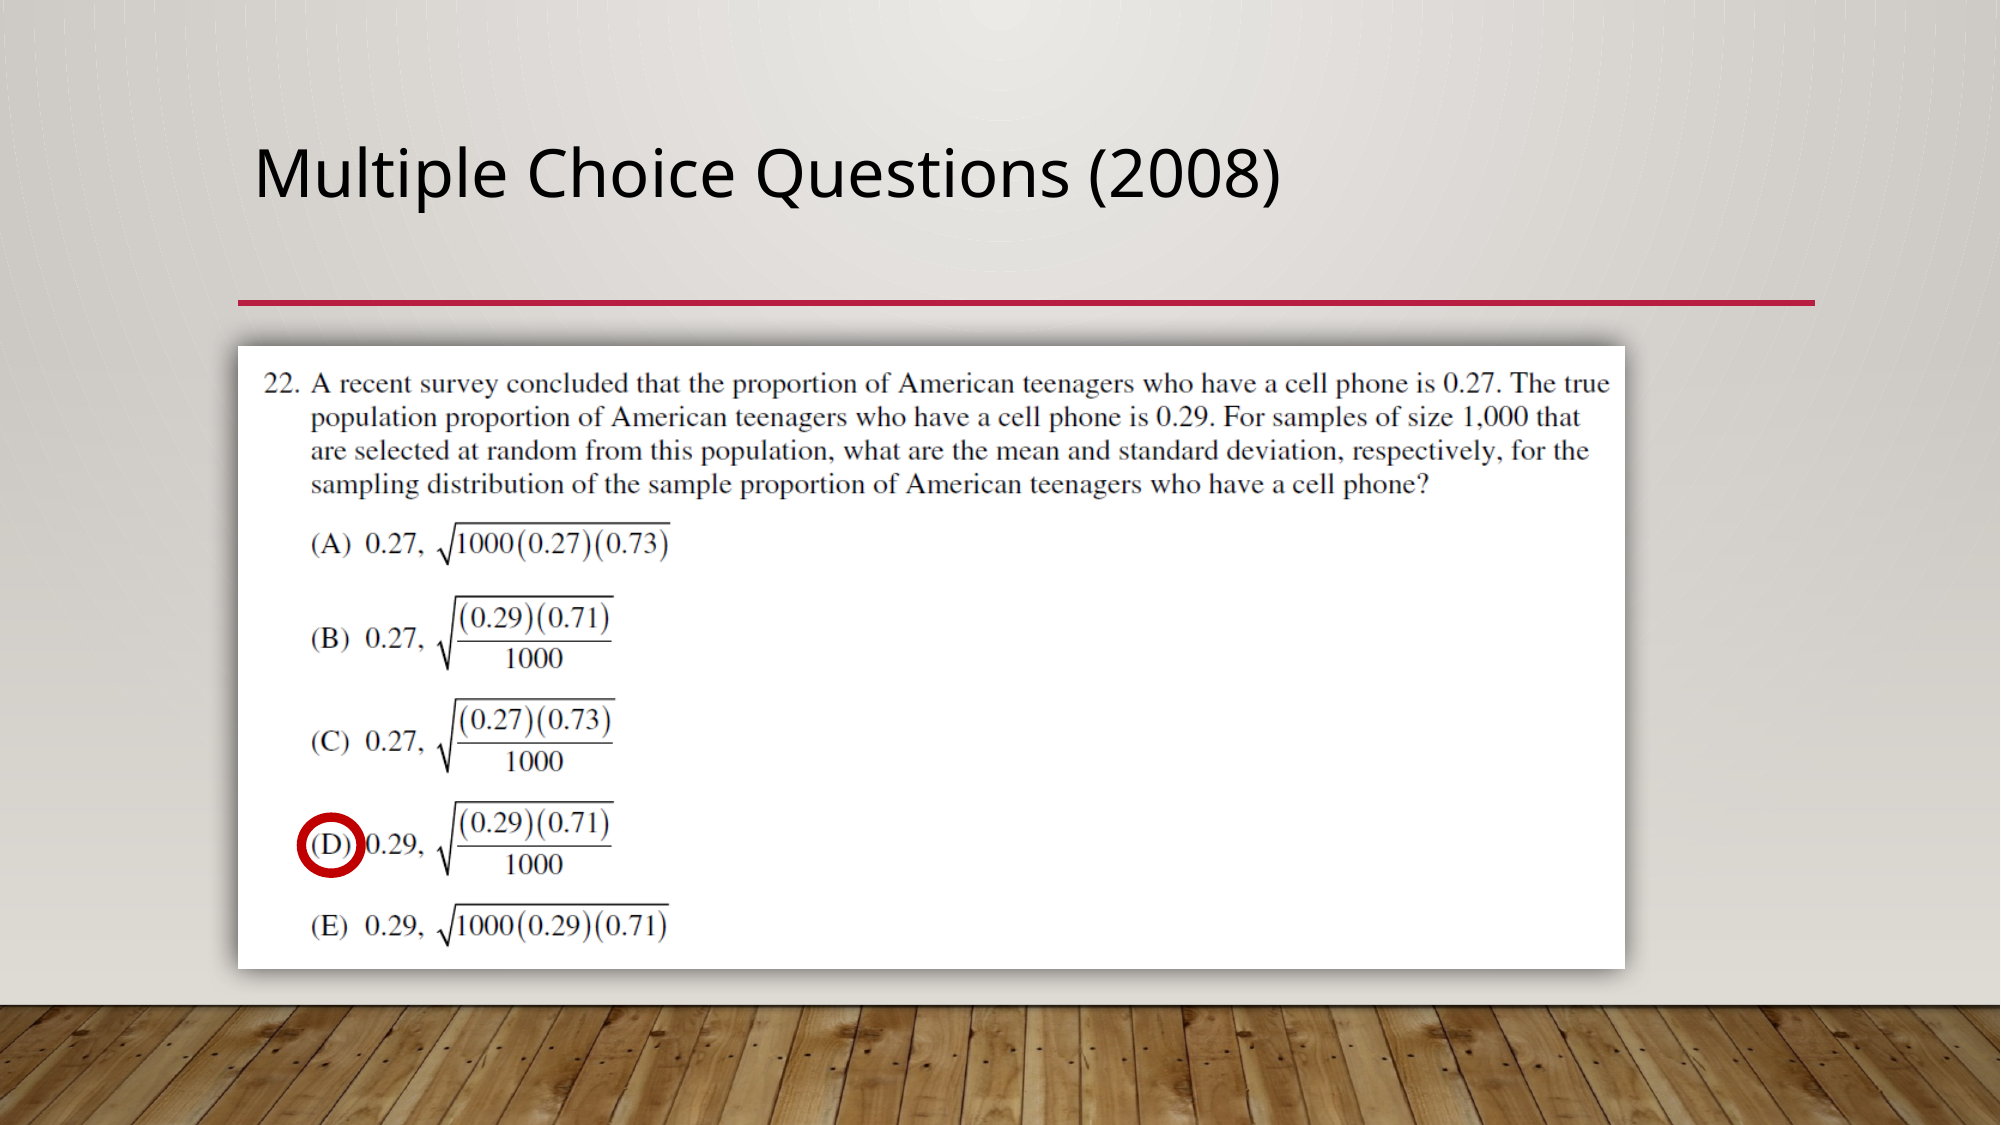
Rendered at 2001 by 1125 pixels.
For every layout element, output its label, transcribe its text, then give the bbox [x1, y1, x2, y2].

picture [237, 345, 1625, 969]
title Multiple Choice Questions (2008) [238, 131, 1814, 305]
picture [0, 1005, 2000, 1125]
